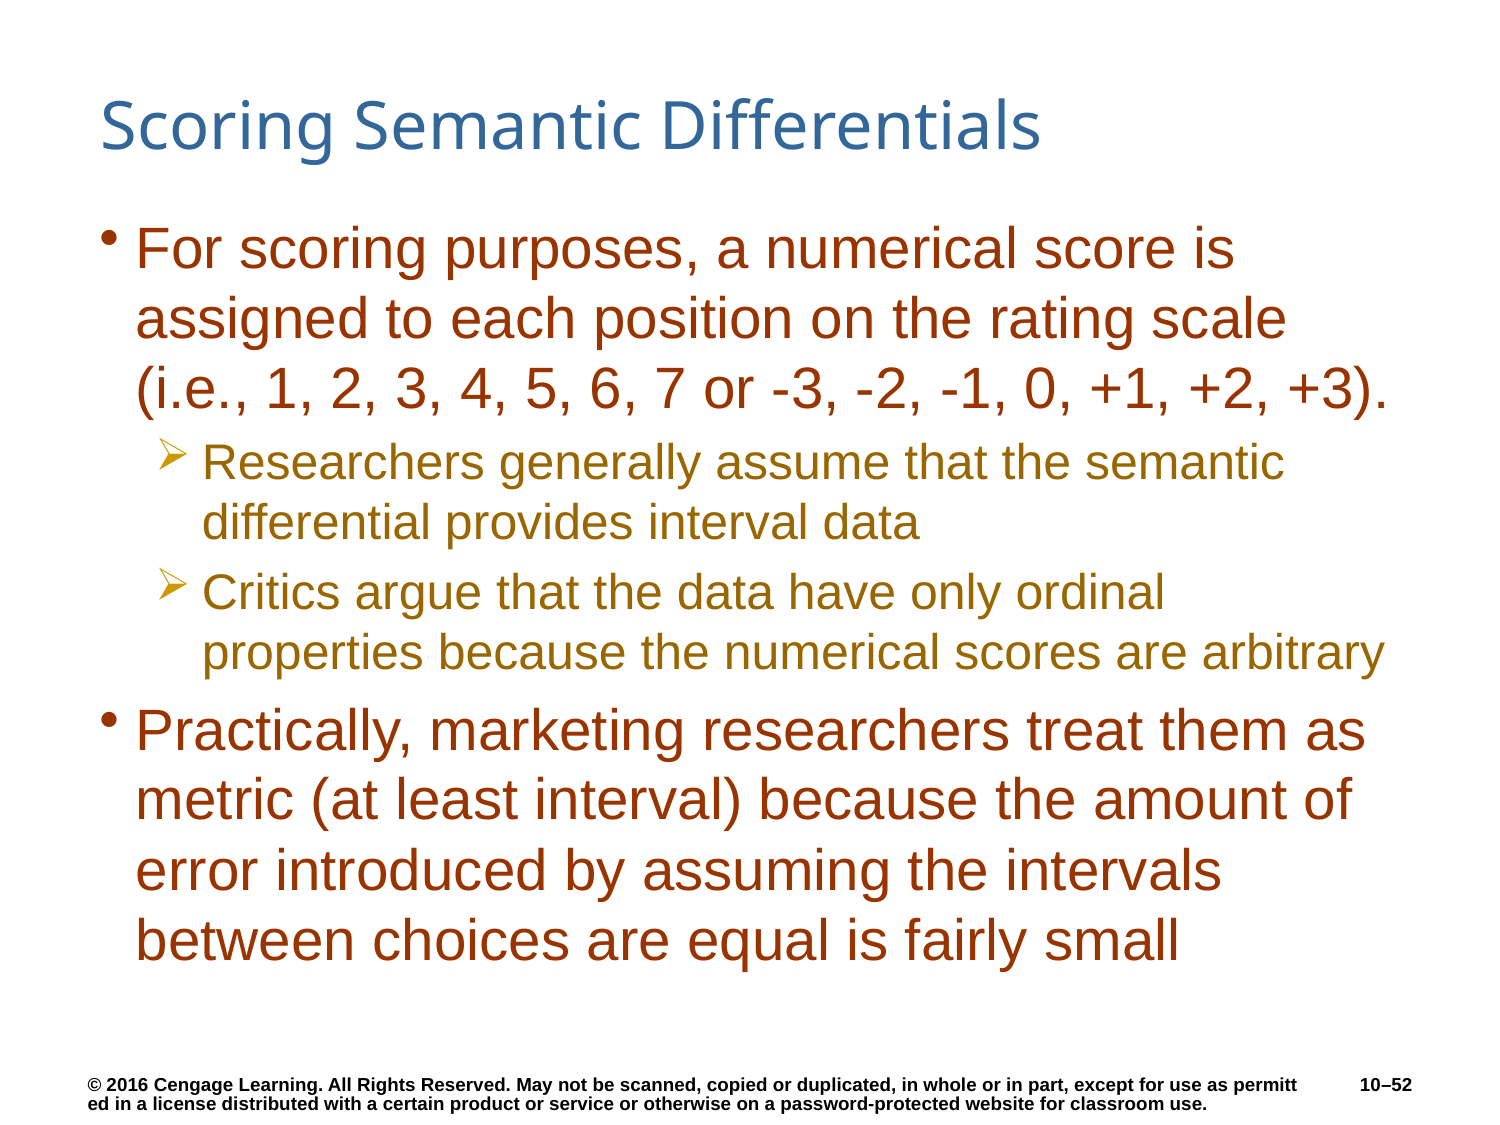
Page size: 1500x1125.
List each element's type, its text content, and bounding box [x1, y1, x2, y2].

footer © 2016 Cengage Learning. All Rights Reserved. May not be scanned, copied or duplicated, in whole or in part, except for use as permitted in a license distributed with a certain product or service or otherwise on a password-protected website for classroom use. [87, 1057, 1050, 1103]
title Scoring Semantic Differentials [85, 75, 1411, 171]
slide_number 10–52 [1050, 1042, 1413, 1103]
list For scoring purposes, a numerical score is assigned to each position on the rating scale (i.e., 1, 2, 3, 4, 5, 6, 7 or -3, -2, -1, 0, +1, +2, +3). Researchers generally assume that the semantic differential provides interval data Critics argue that the data have only ordinal properties because the numerical scores are arbitrary Practically, marketing researchers treat them as metric (at least interval) because the amount of error introduced by assuming the intervals between choices are equal is fairly small [84, 202, 1414, 1013]
